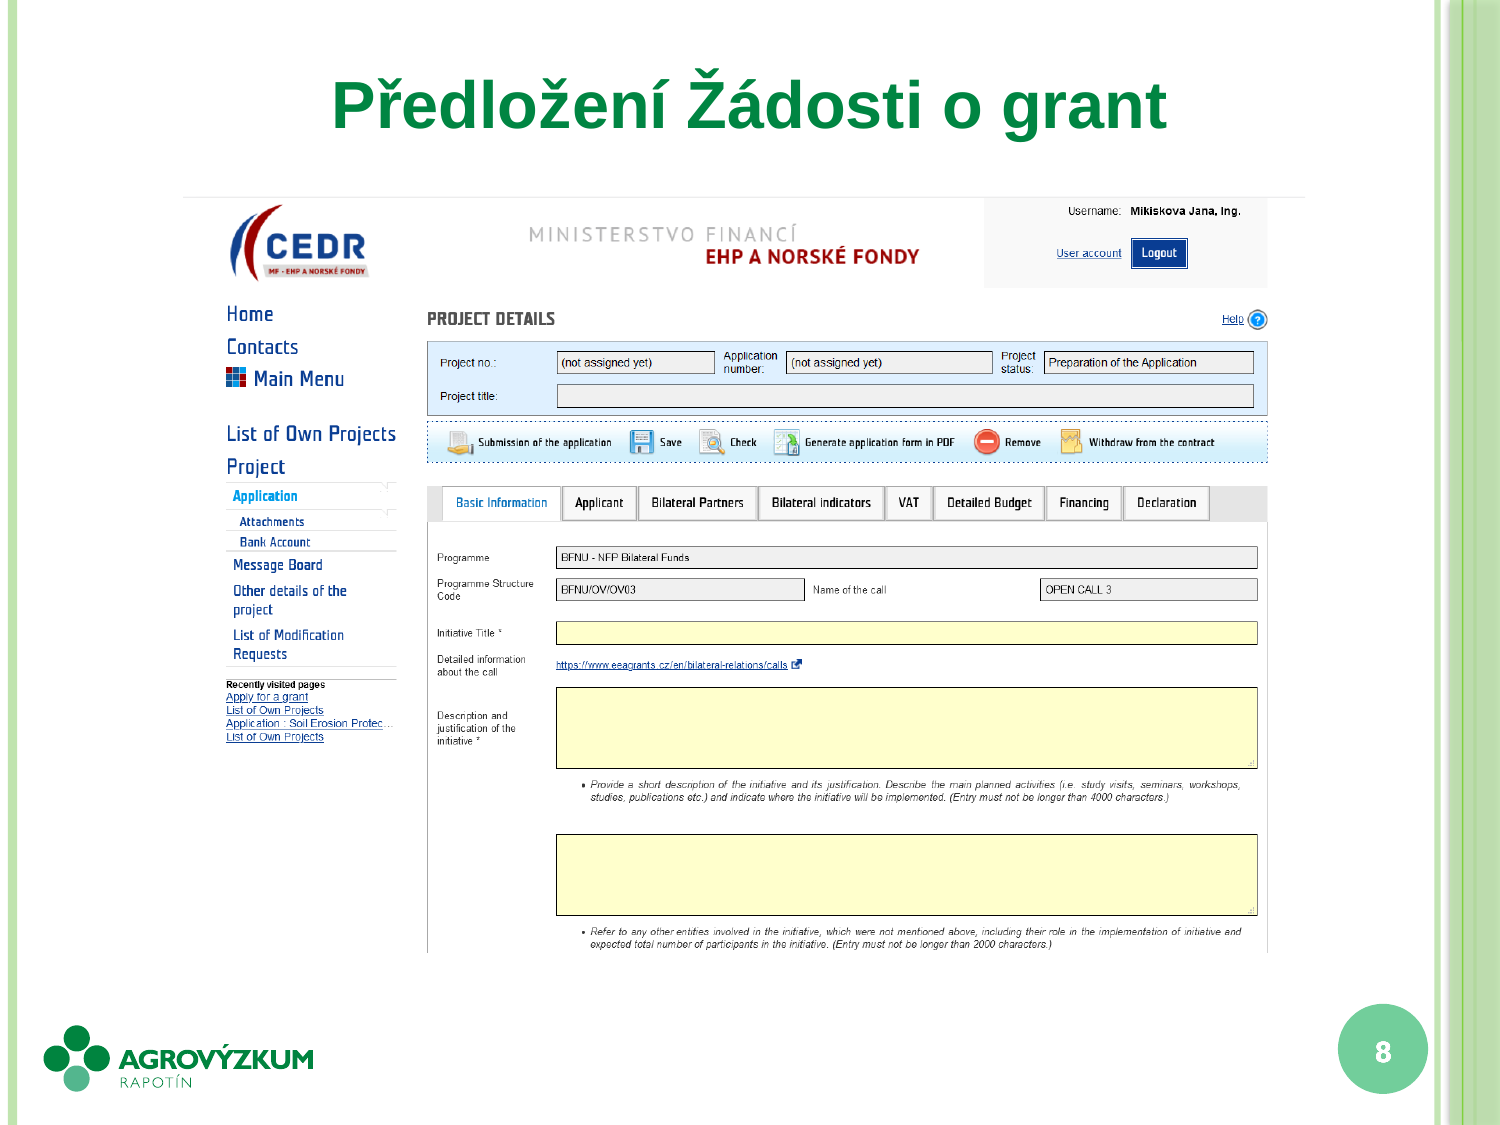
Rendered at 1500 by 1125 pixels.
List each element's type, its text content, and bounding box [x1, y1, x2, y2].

text_box Předložení Žádosti o grant [0, 54, 1500, 150]
text_box 8 [1333, 1008, 1434, 1094]
picture [182, 196, 1306, 953]
